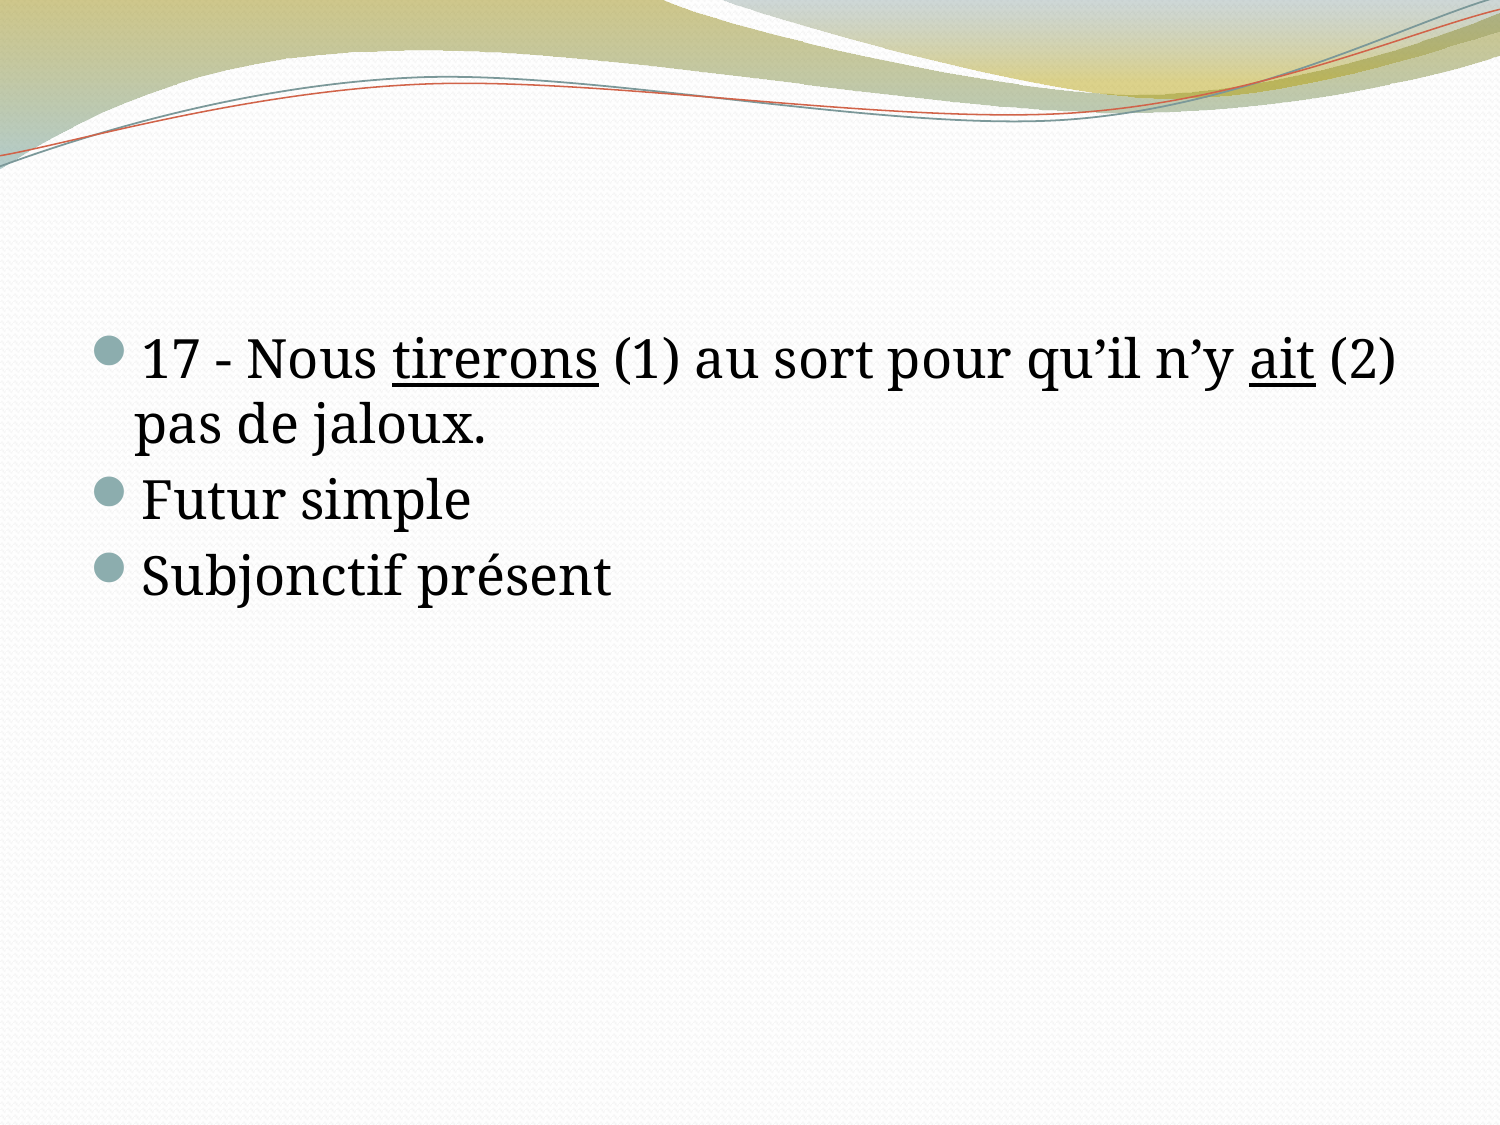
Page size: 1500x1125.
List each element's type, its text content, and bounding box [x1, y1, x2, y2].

list 17 - Nous tirerons (1) au sort pour qu’il n’y ait (2) pas de jaloux. Futur simple Subjonctif présent [75, 317, 1425, 1038]
